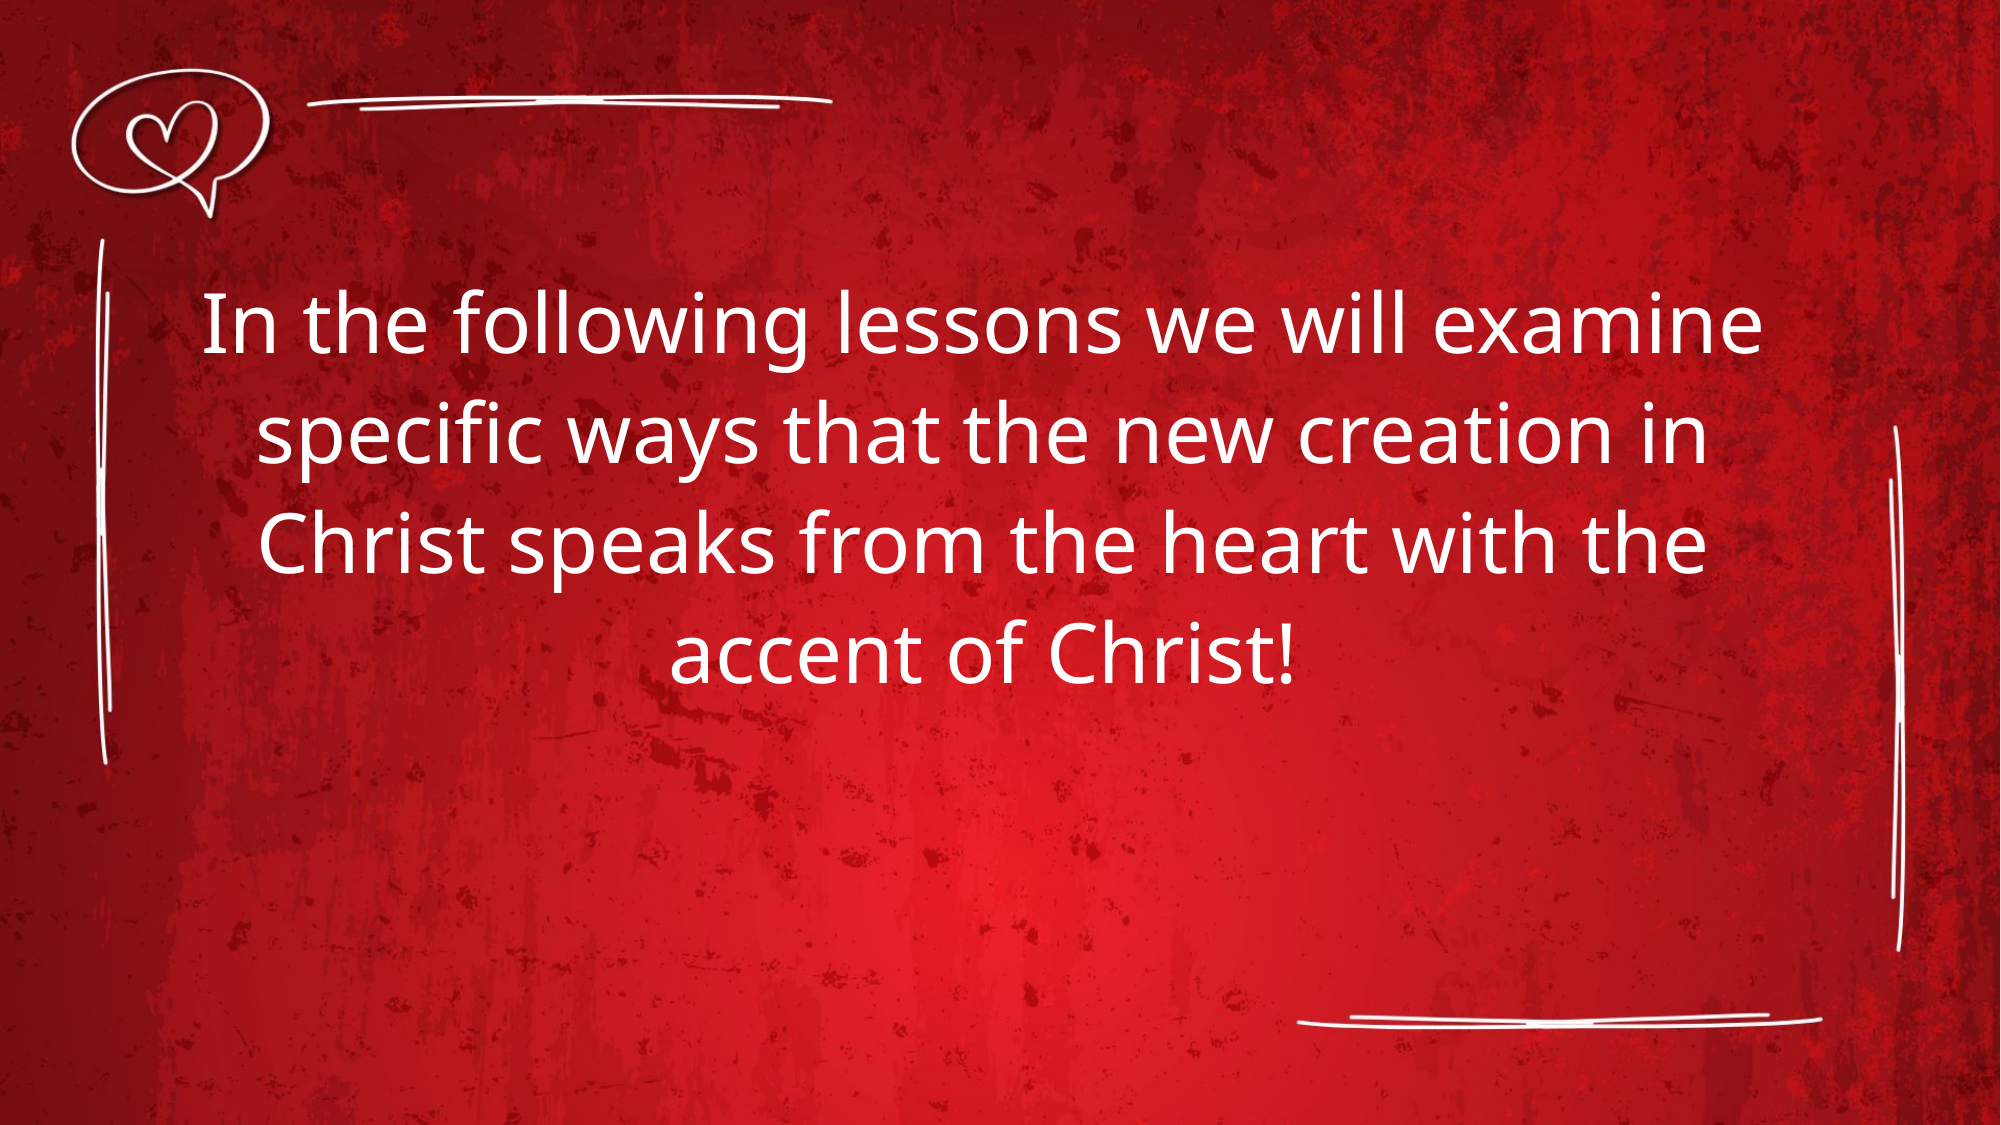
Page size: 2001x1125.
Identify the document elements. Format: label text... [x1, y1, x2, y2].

picture [0, 0, 2001, 1125]
list In the following lessons we will examine specific ways that the new creation in Christ speaks from the heart with the accent of Christ! [172, 180, 1795, 780]
